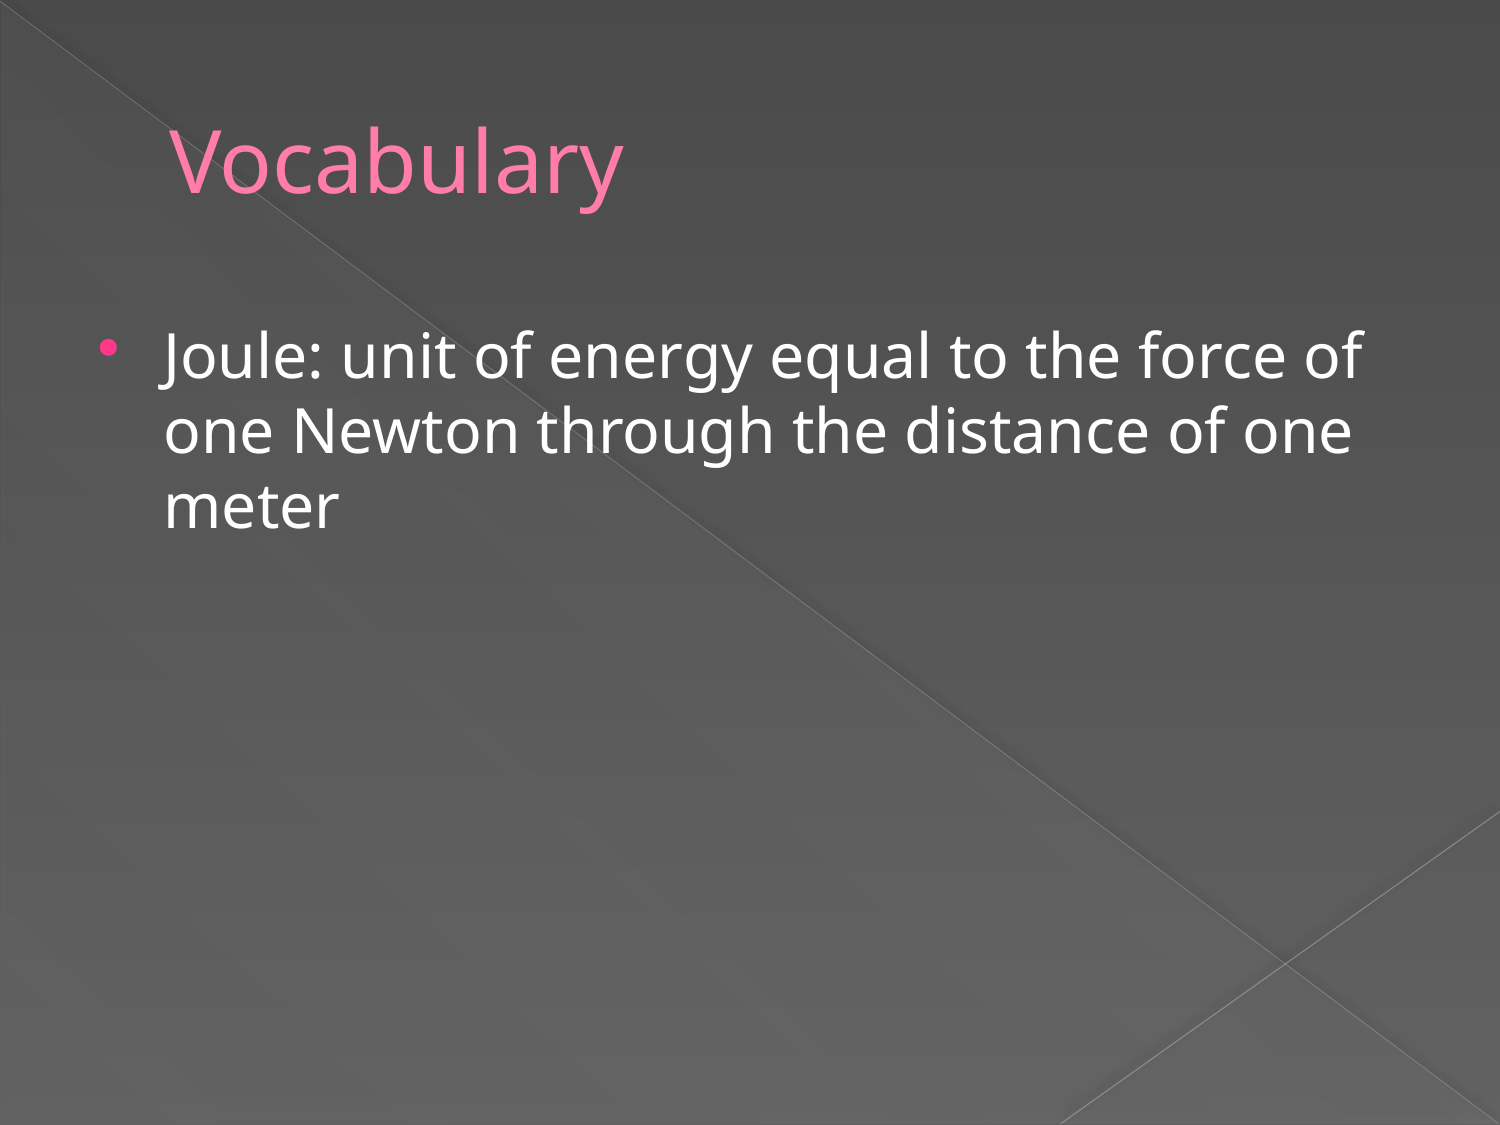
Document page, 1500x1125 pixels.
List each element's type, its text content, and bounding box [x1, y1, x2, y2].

title Vocabulary [75, 43, 1425, 274]
list Joule: unit of energy equal to the force of one Newton through the distance of one meter [75, 308, 1425, 1059]
